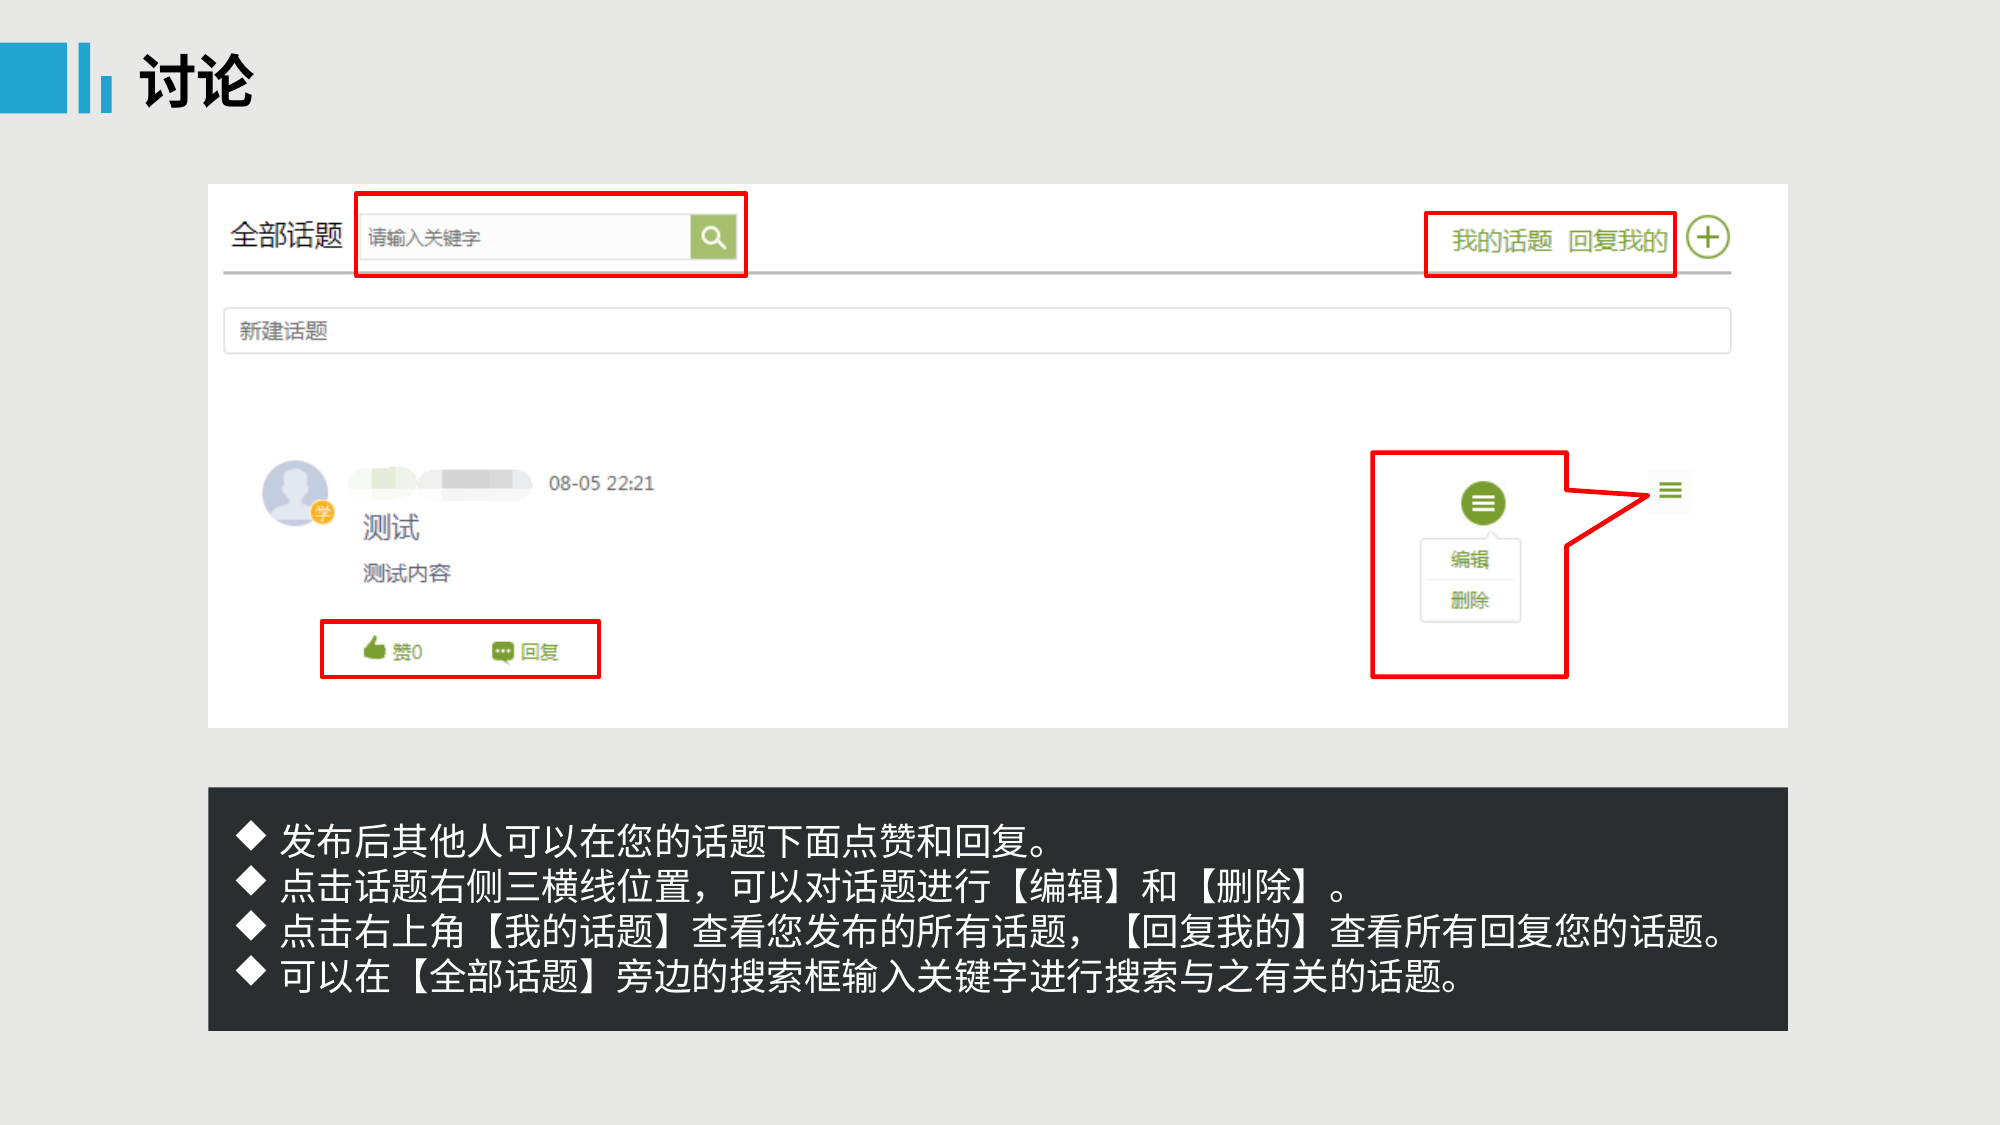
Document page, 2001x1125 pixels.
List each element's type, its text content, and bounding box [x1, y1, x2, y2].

text_box [77, 41, 92, 116]
picture [208, 183, 1789, 729]
text_box 发布后其他人可以在您的话题下面点赞和回复。 点击话题右侧三横线位置，可以对话题进行【编辑】和【删除】。 点击右上角【我的话题】查看您发布的所有话题，【回复我的】查看所有回复您的话题。 可以在【全部话题】旁边的搜索框输入关键字进行搜索与之有关的话题。 [217, 810, 1765, 1006]
text_box [0, 41, 69, 116]
text_box [206, 785, 1790, 1033]
text_box [99, 74, 114, 115]
text_box 讨论 [123, 38, 708, 123]
